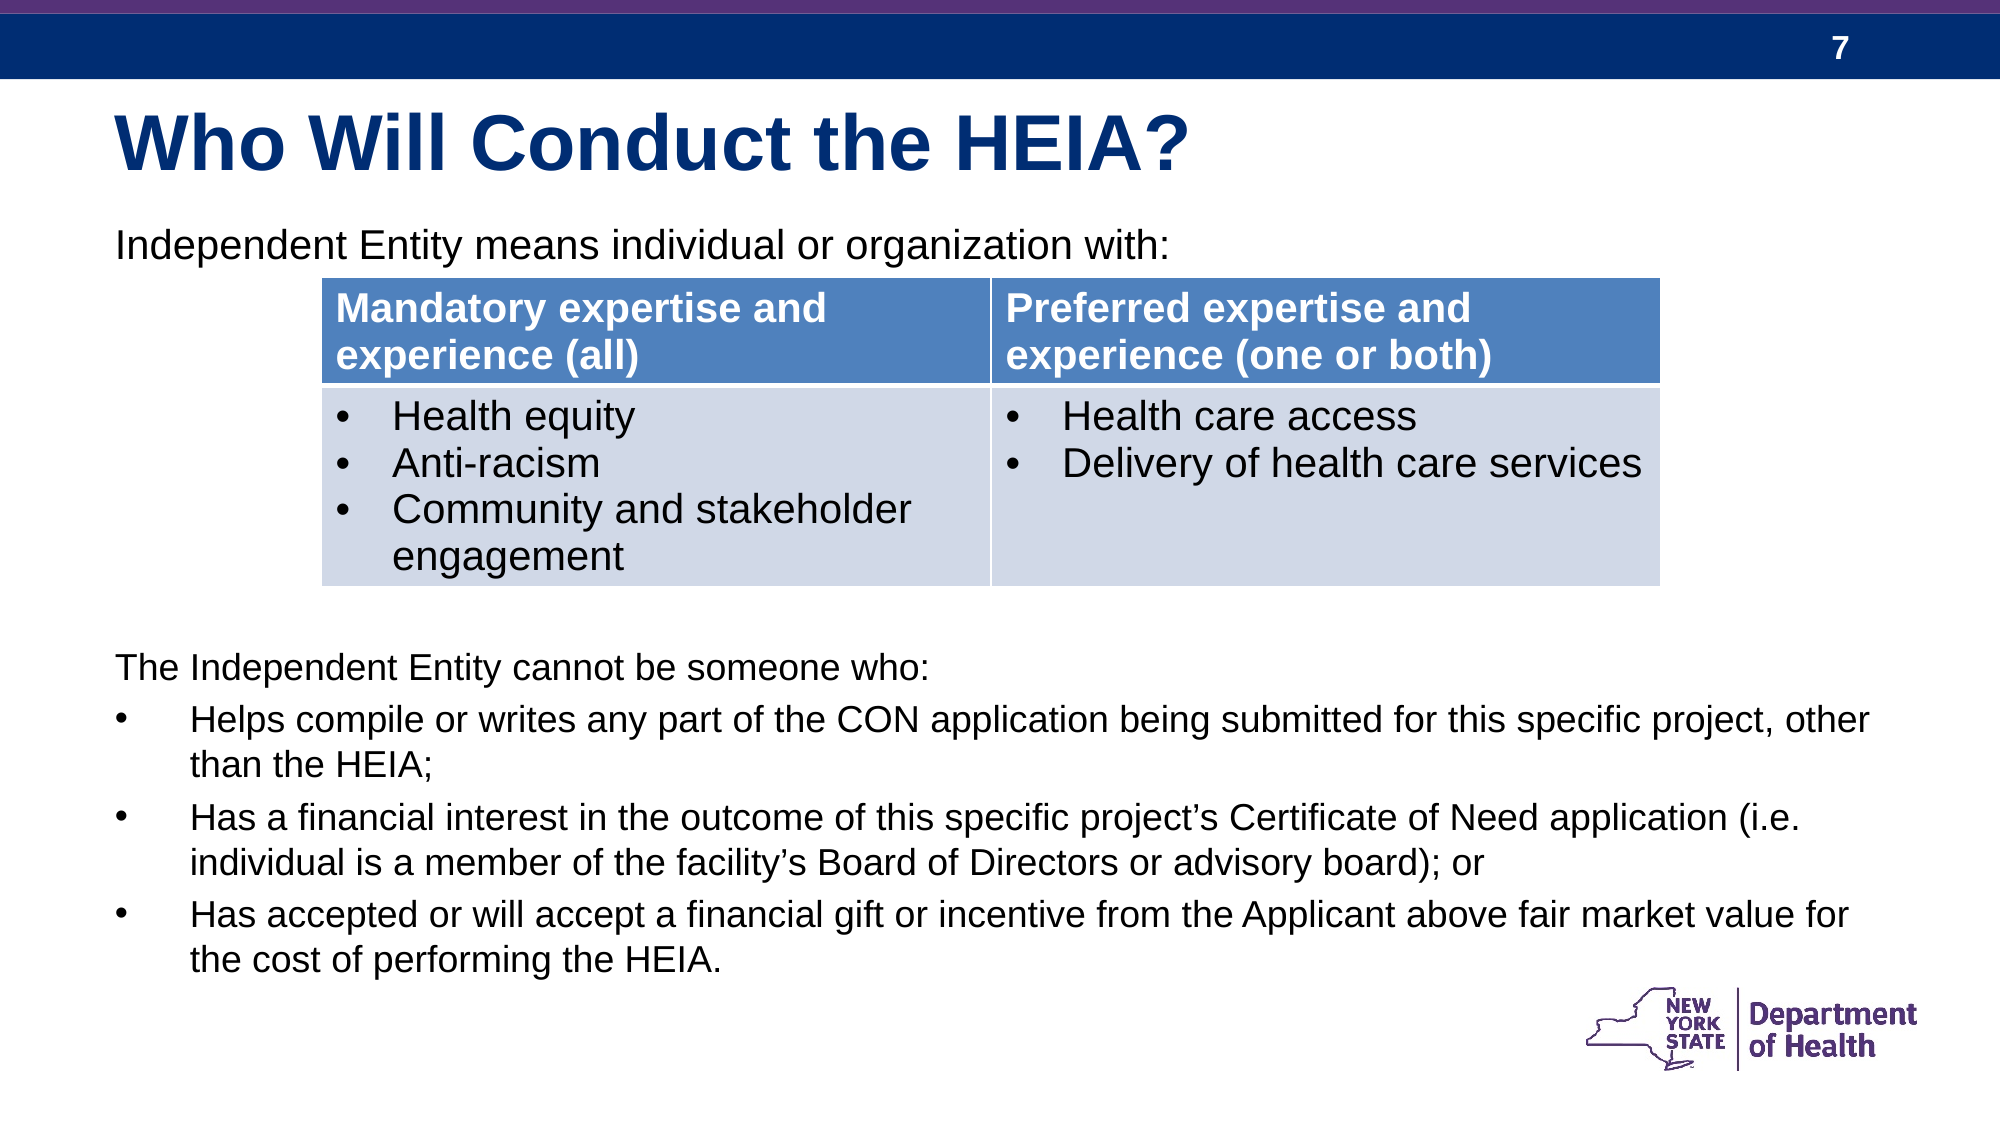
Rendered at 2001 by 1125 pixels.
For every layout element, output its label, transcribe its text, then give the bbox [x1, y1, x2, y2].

table_cell Health care access Delivery of health care services [992, 388, 1660, 586]
table_cell Health equity Anti-racism Community and stakeholder engagement [322, 388, 990, 586]
picture [1586, 987, 1917, 1071]
title Who Will Conduct the HEIA? [99, 45, 1900, 210]
list Independent Entity means individual or organization with: The Independent Entity cannot be someone who: Helps compile or writes any part of the CON application being submitted for this specific project, other than the HEIA; Has a financial interest in the outcome of this specific project’s Certificate of Need application (i.e. individual is a member of the facility’s Board of Directors or advisory board); or Has accepted or will accept a financial gift or incentive from the Applicant above fair market value for the cost of performing the HEIA. [99, 210, 1900, 1062]
table_header Mandatory expertise and experience (all) [322, 278, 990, 383]
table_header Preferred expertise and experience (one or both) [992, 278, 1660, 383]
